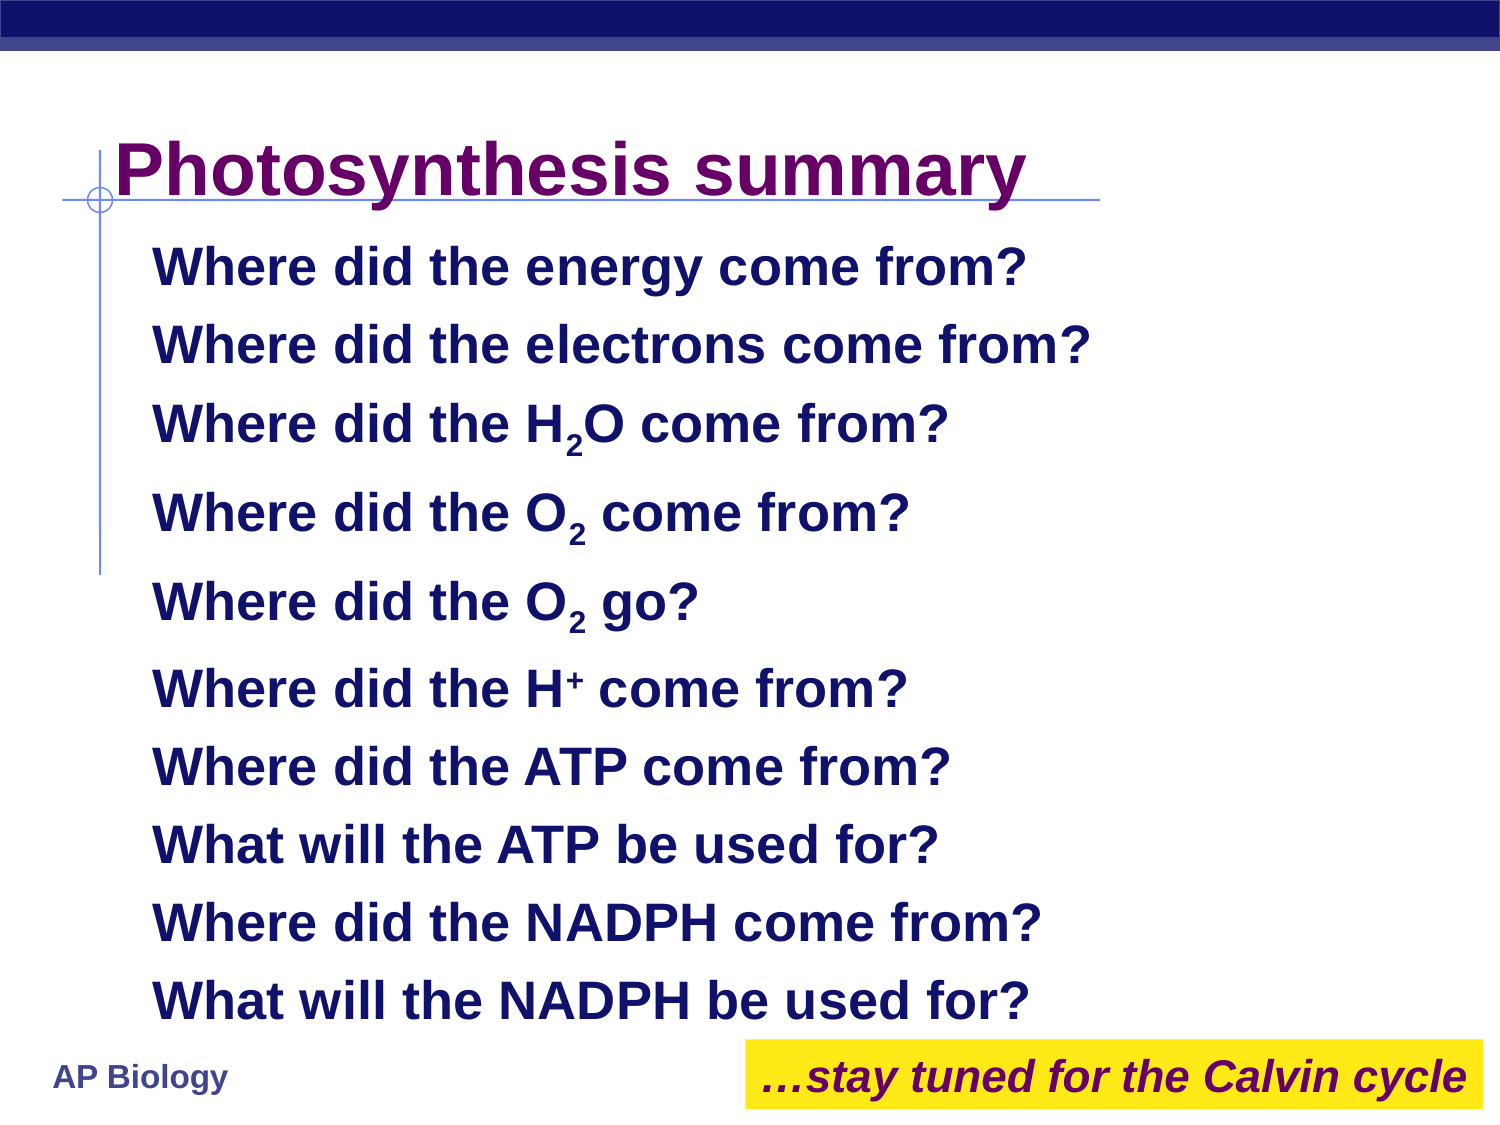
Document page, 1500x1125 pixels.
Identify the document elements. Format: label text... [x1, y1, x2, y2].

text_box …stay tuned for the Calvin cycle [745, 1039, 1483, 1110]
list Where did the energy come from? Where did the electrons come from? Where did the H2O come from? Where did the O2 come from? Where did the O2 go? Where did the H+ come from? Where did the ATP come from? What will the ATP be used for? Where did the NADPH come from? What will the NADPH be used for? [137, 210, 1413, 1044]
title Photosynthesis summary [99, 112, 1376, 238]
